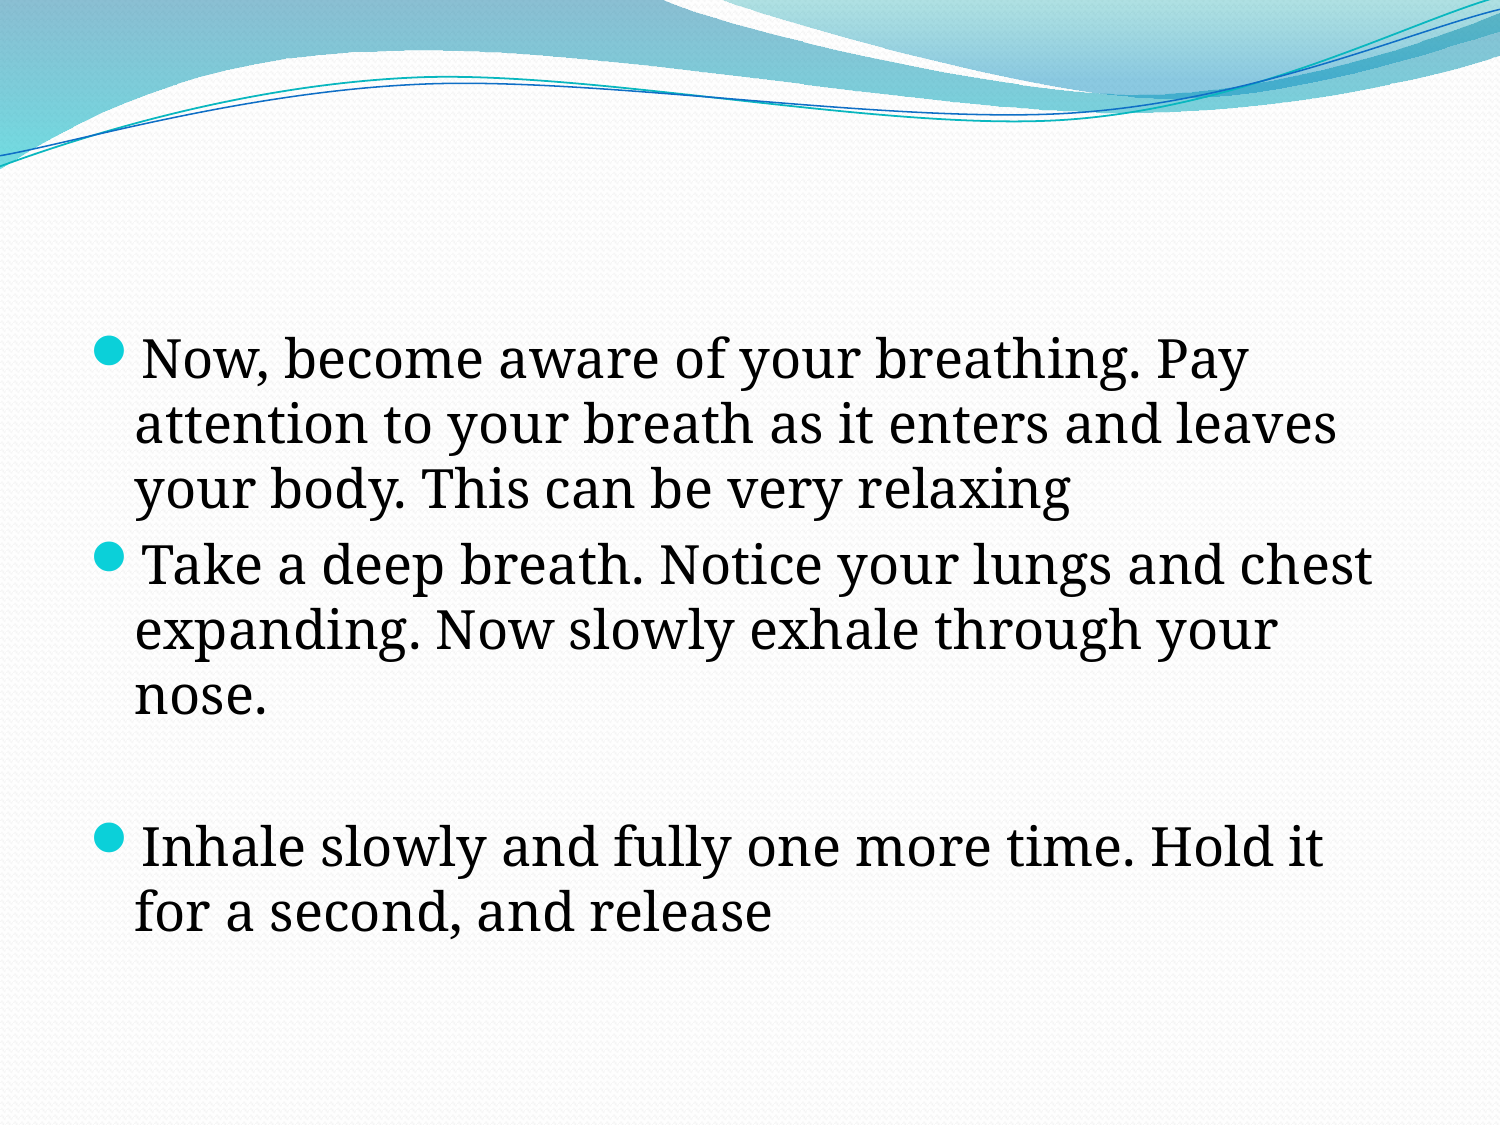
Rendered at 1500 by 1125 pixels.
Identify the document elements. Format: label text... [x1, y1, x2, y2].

list Now, become aware of your breathing. Pay attention to your breath as it enters and leaves your body. This can be very relaxing Take a deep breath. Notice your lungs and chest expanding. Now slowly exhale through your nose. Inhale slowly and fully one more time. Hold it for a second, and release [75, 317, 1425, 1038]
